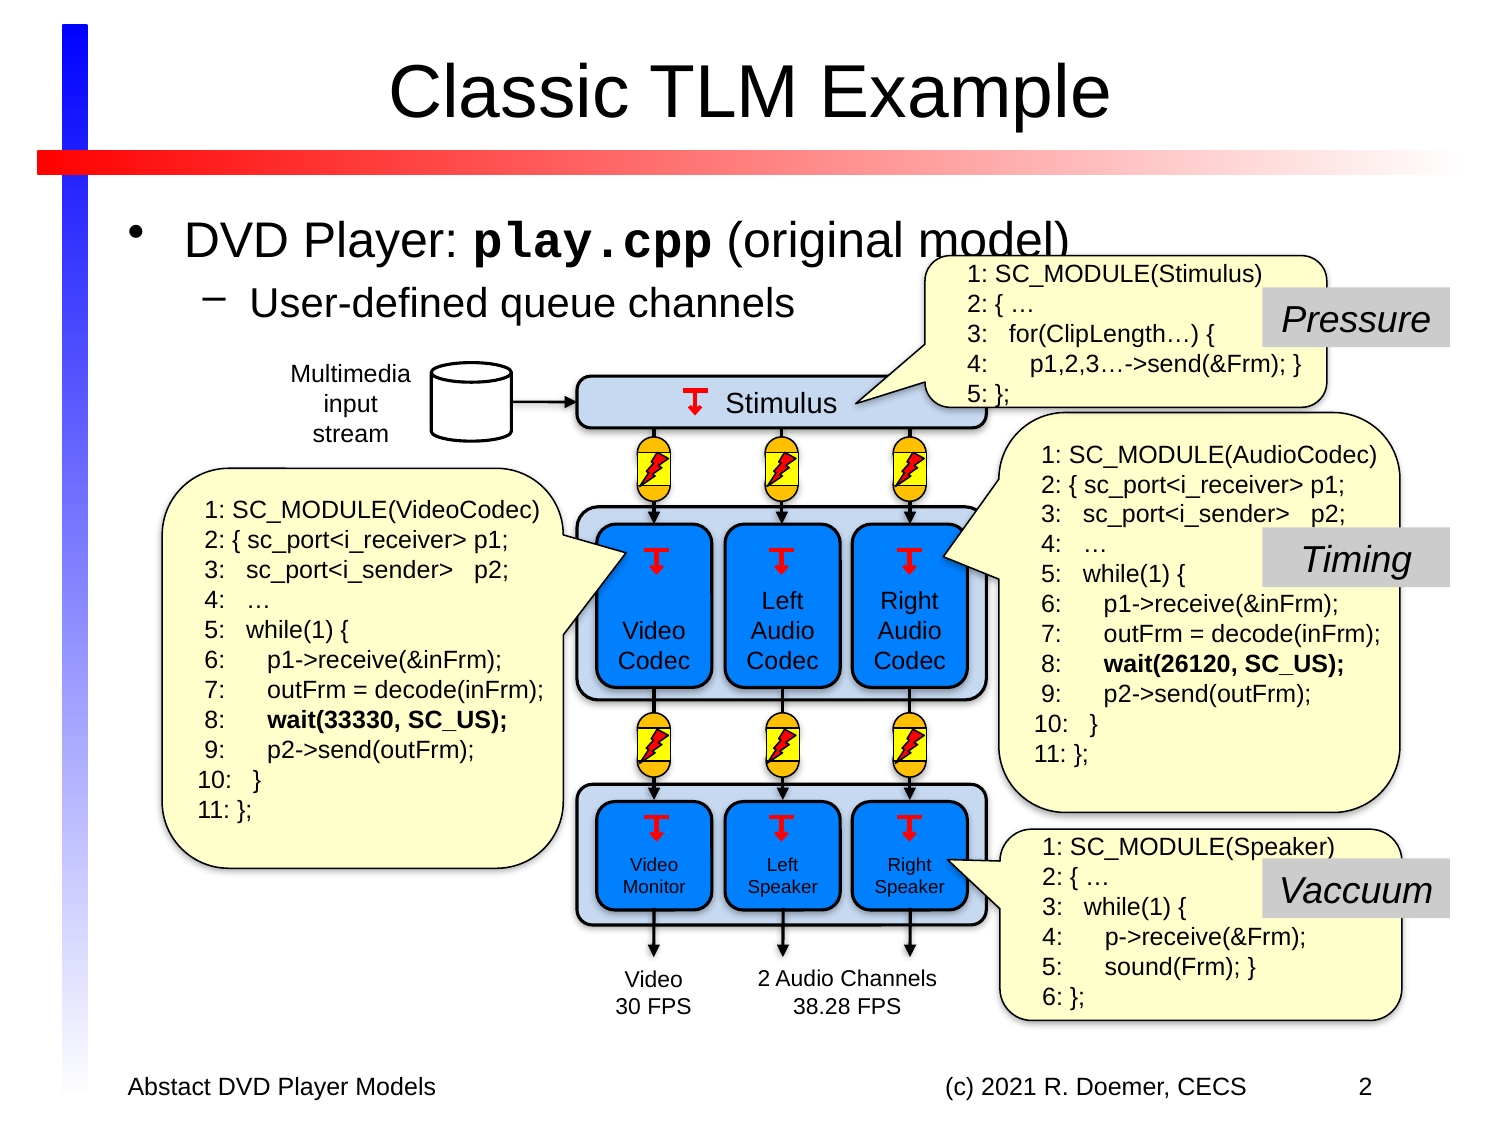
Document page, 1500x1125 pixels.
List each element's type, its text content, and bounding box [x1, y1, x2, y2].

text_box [643, 816, 670, 842]
slide_number Abstact DVD Player Models [112, 1062, 774, 1100]
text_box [682, 390, 708, 416]
text_box Timing [1405, 527, 1450, 588]
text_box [161, 468, 564, 869]
text_box Vaccuum [1406, 858, 1450, 919]
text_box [999, 823, 1403, 1021]
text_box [274, 349, 987, 1029]
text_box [987, 584, 1388, 860]
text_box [896, 549, 923, 576]
slide_number 2 [1287, 1062, 1388, 1100]
text_box Pressure [1331, 287, 1450, 348]
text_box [768, 816, 795, 842]
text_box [924, 249, 1328, 424]
title Classic TLM Example [112, 24, 1388, 150]
footer (c) 2021 R. Doemer, CECS [774, 1062, 1263, 1100]
list DVD Player: play.cpp (original model) User-defined queue channels [112, 200, 1388, 1025]
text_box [768, 549, 795, 576]
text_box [998, 412, 1401, 813]
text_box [896, 816, 923, 842]
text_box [643, 549, 670, 576]
